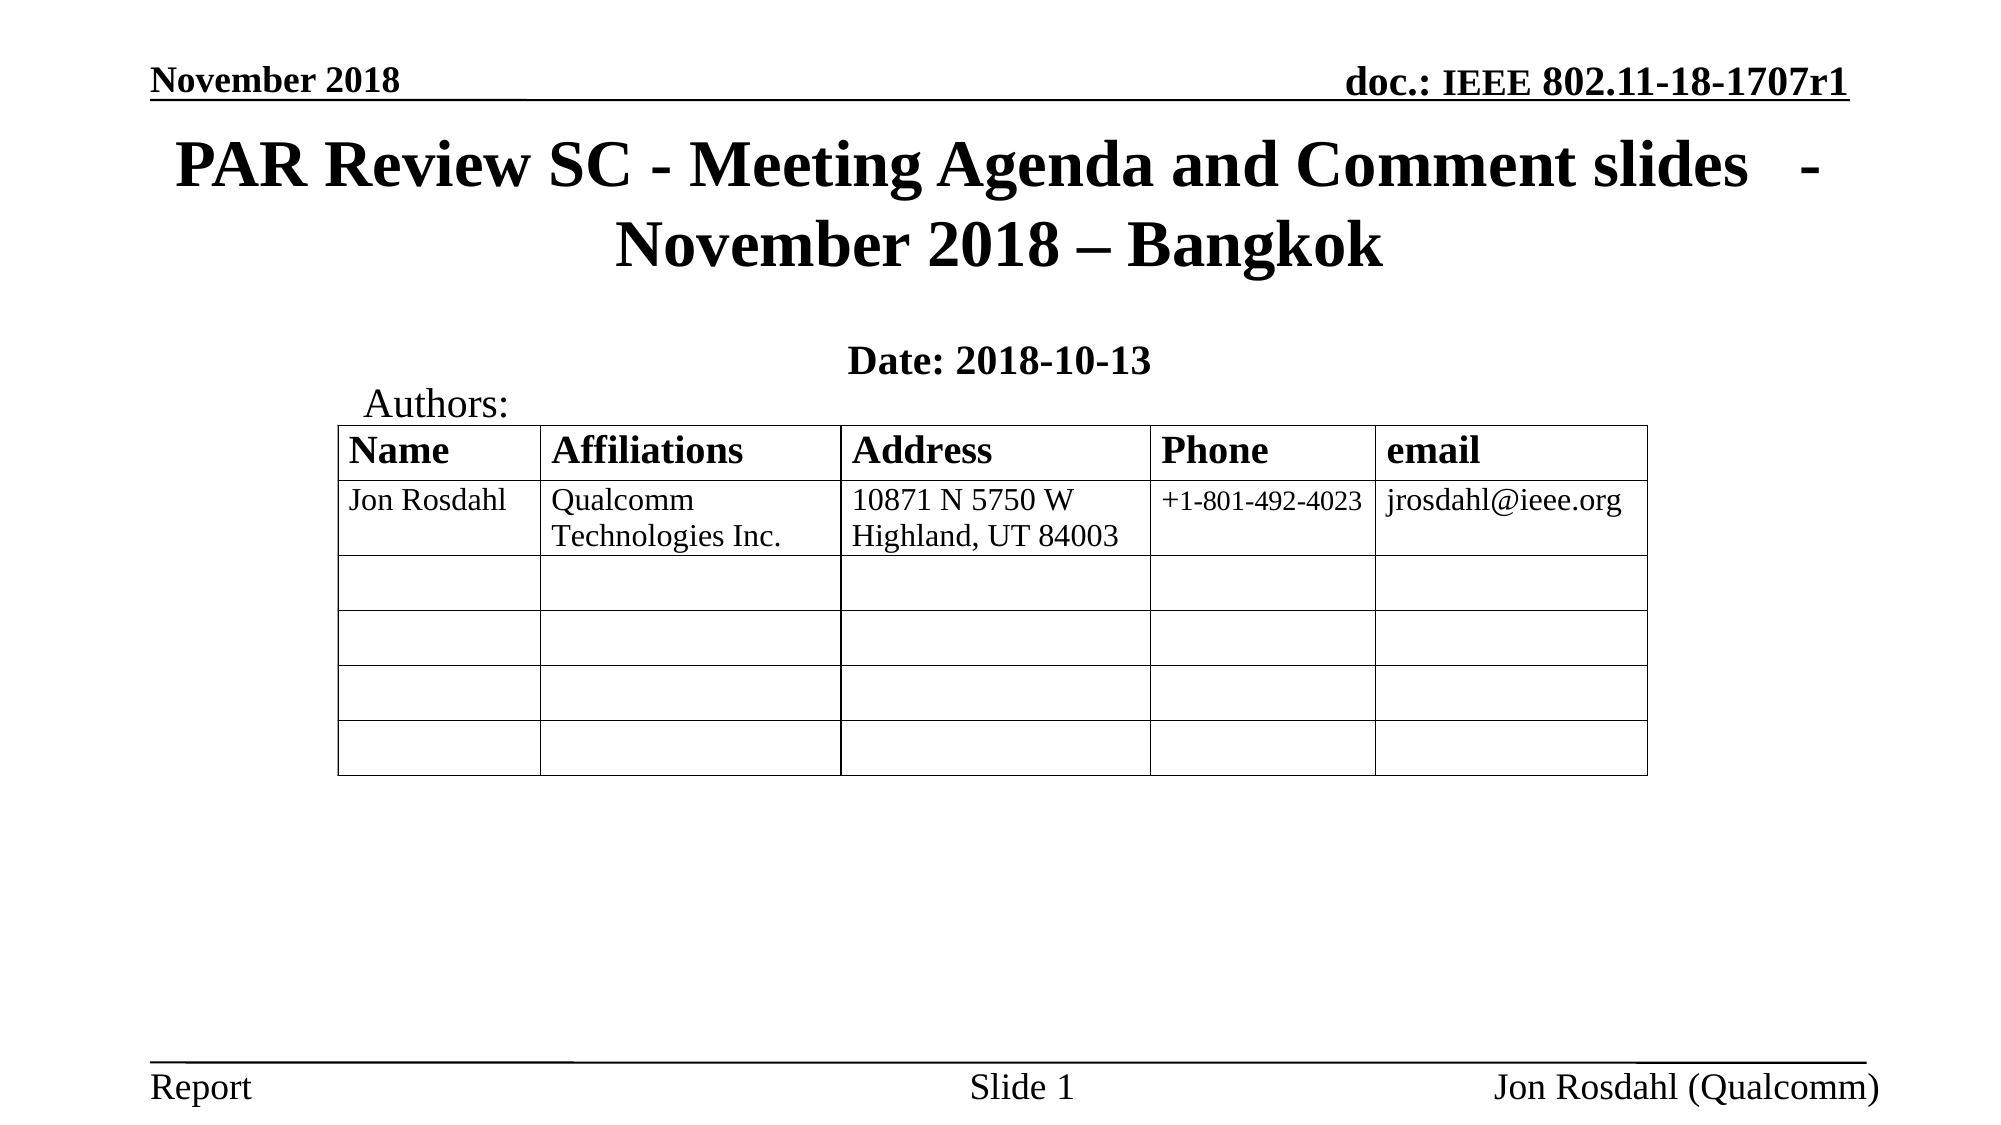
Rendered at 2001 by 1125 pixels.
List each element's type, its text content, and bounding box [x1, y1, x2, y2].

slide_number Slide 1 [950, 1061, 1095, 1125]
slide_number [149, 49, 431, 100]
list Date: 2018-10-13 [149, 324, 1850, 1000]
title PAR Review SC - Meeting Agenda and Comment slides - November 2018 – Bangkok [149, 112, 1850, 288]
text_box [337, 424, 1651, 823]
footer Jon Rosdahl (Qualcomm) [1436, 1061, 1881, 1108]
text_box Authors: [348, 368, 586, 423]
